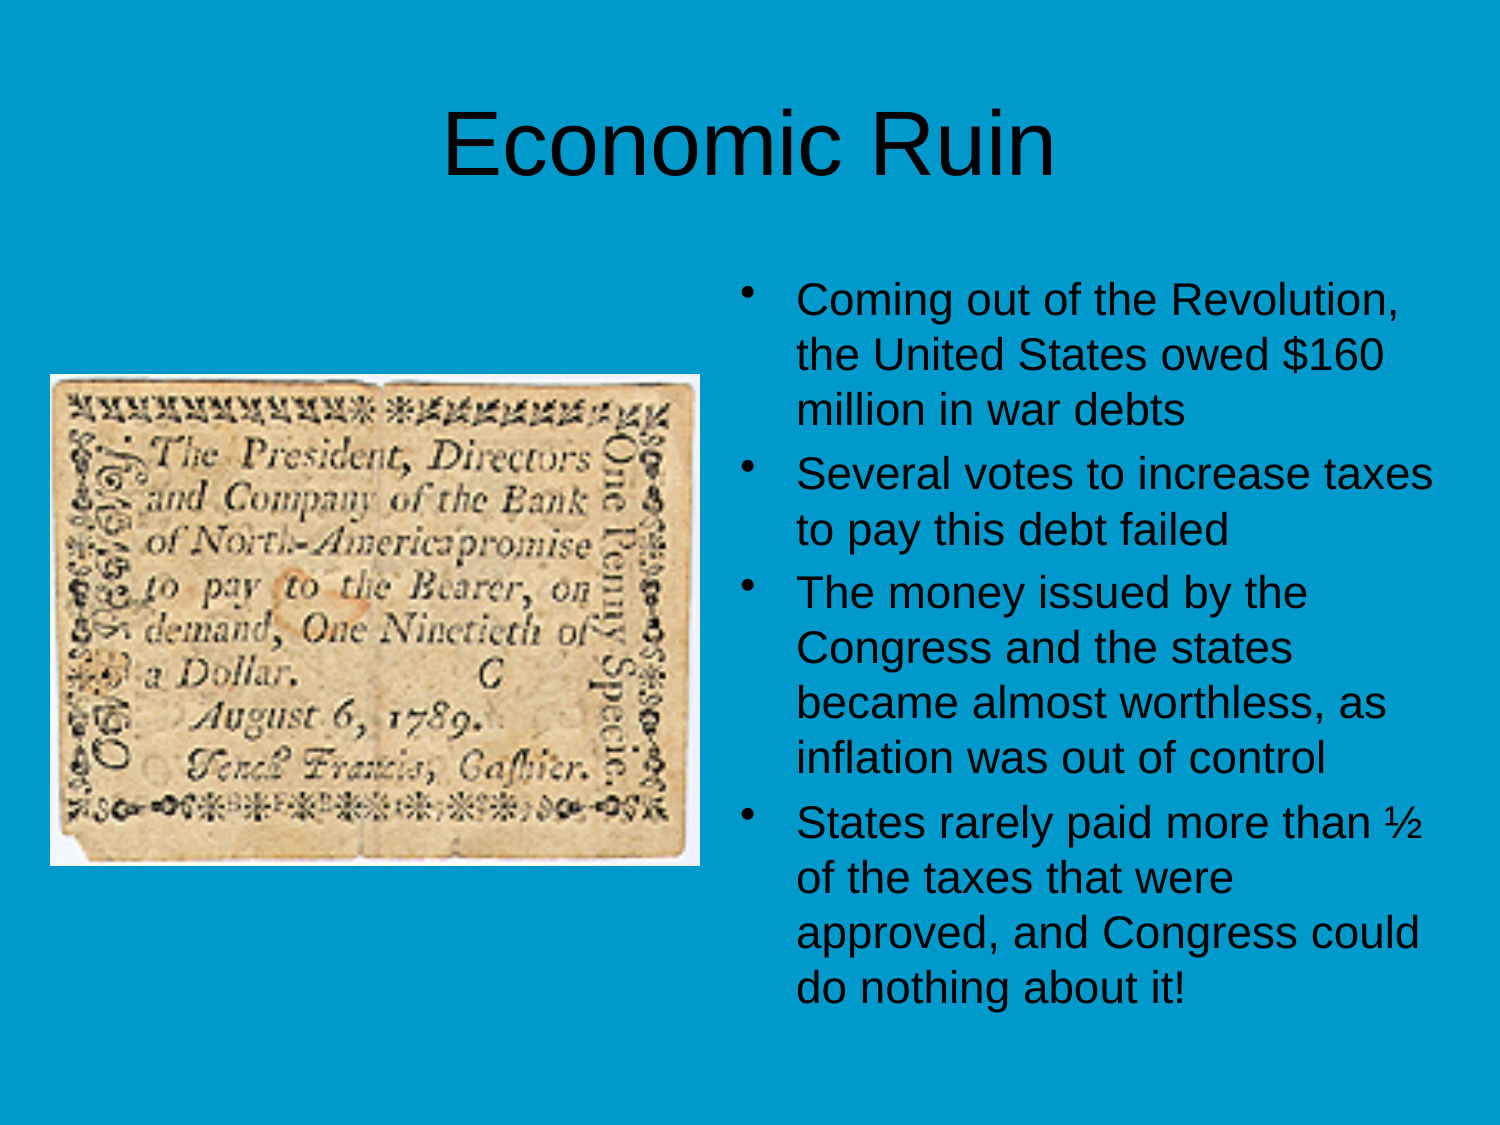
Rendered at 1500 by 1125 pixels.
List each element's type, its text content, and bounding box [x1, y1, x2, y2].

list Coming out of the Revolution, the United States owed $160 million in war debts Several votes to increase taxes to pay this debt failed The money issued by the Congress and the states became almost worthless, as inflation was out of control States rarely paid more than ½ of the taxes that were approved, and Congress could do nothing about it! [725, 262, 1463, 1050]
title Economic Ruin [75, 45, 1425, 233]
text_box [49, 374, 701, 866]
